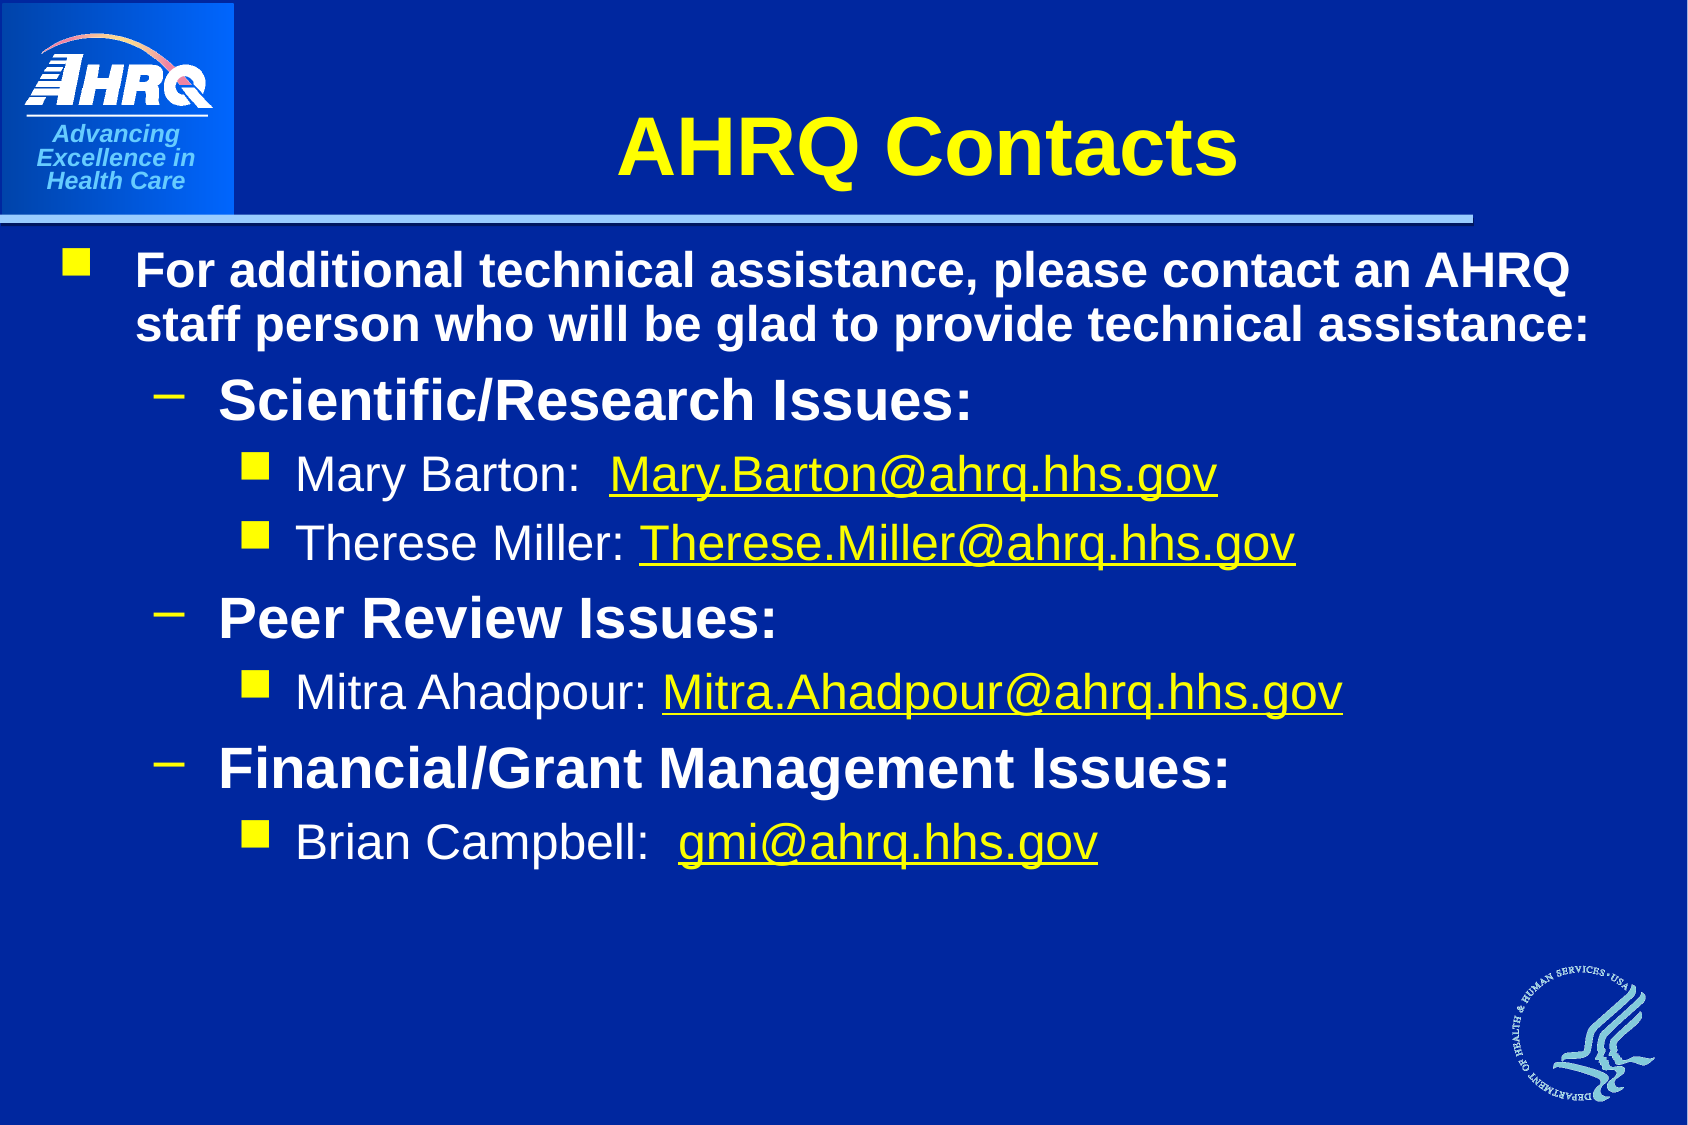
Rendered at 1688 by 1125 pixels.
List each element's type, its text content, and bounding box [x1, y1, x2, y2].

list For additional technical assistance, please contact an AHRQ staff person who will be glad to provide technical assistance: Scientific/Research Issues: Mary Barton: Mary.Barton@ahrq.hhs.gov Therese Miller: Therese.Miller@ahrq.hhs.gov Peer Review Issues: Mitra Ahadpour: Mitra.Ahadpour@ahrq.hhs.gov Financial/Grant Management Issues: Brian Campbell: gmi@ahrq.hhs.gov [43, 236, 1688, 1063]
picture [9, 12, 229, 133]
title AHRQ Contacts [268, 56, 1588, 202]
picture [1493, 1063, 1670, 1123]
